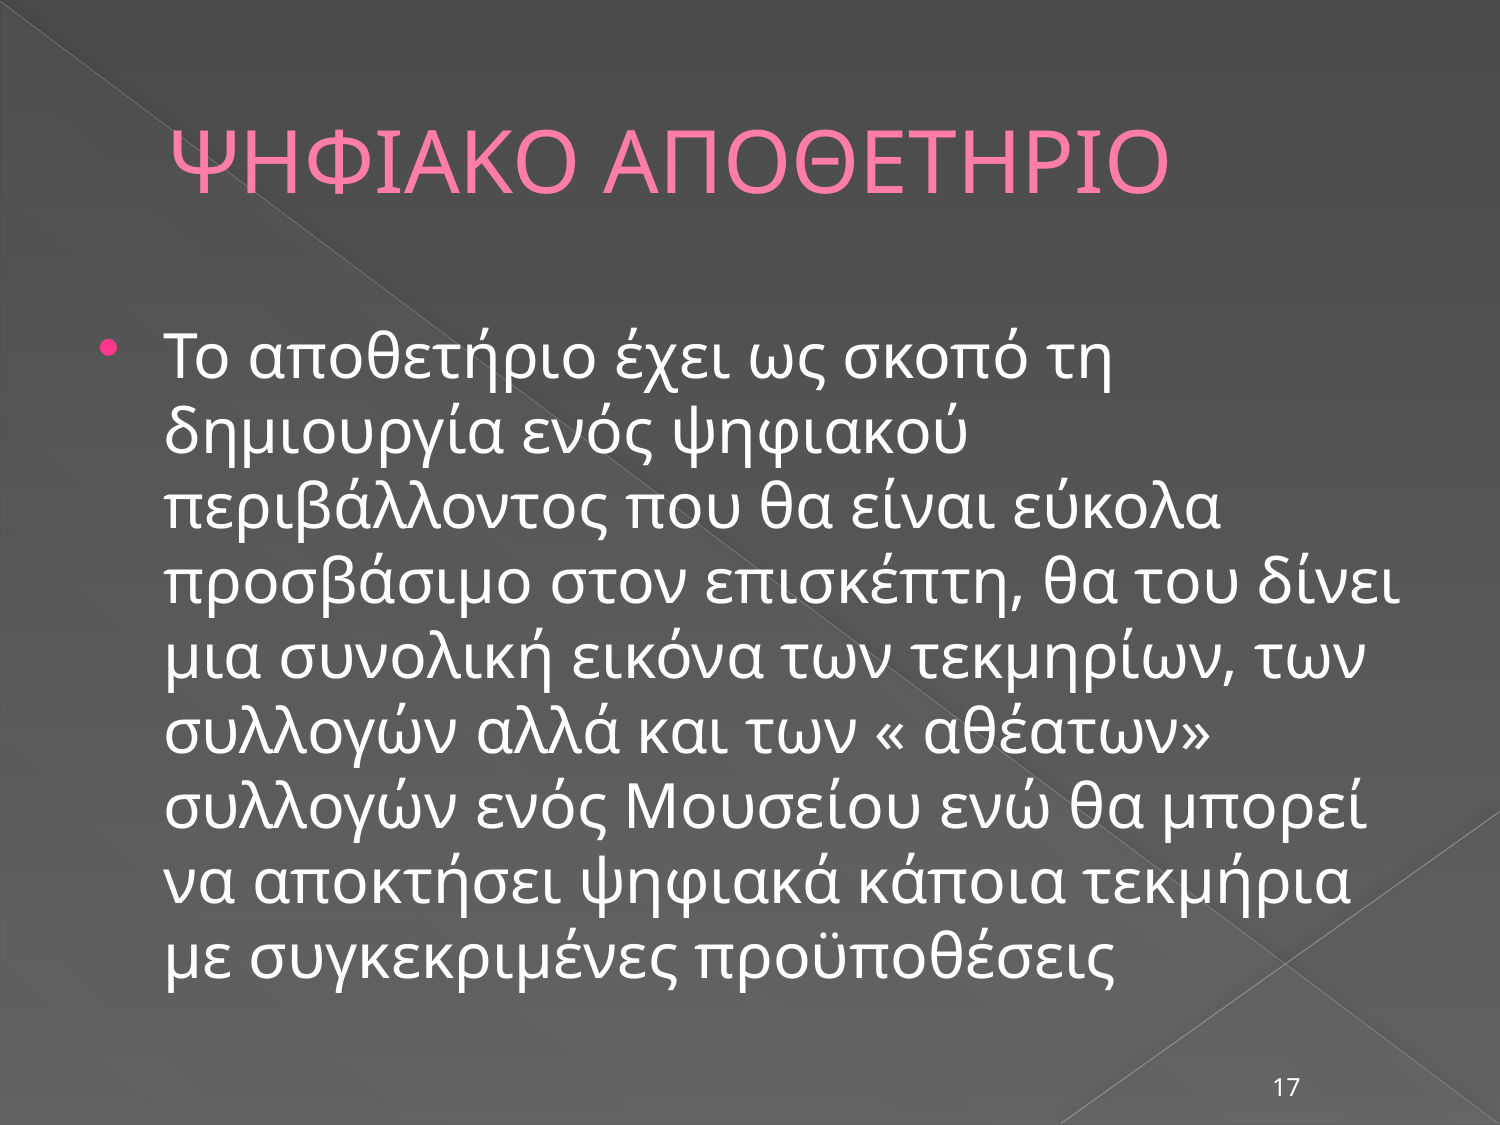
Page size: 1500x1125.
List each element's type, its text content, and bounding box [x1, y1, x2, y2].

slide_number 17 [1245, 1063, 1328, 1113]
list Το αποθετήριο έχει ως σκοπό τη δημιουργία ενός ψηφιακού περιβάλλοντος που θα είναι εύκολα προσβάσιμο στον επισκέπτη, θα του δίνει μια συνολική εικόνα των τεκμηρίων, των συλλογών αλλά και των « αθέατων» συλλογών ενός Μουσείου ενώ θα μπορεί να αποκτήσει ψηφιακά κάποια τεκμήρια με συγκεκριμένες προϋποθέσεις [75, 308, 1425, 1059]
title ΨΗΦΙΑΚΟ ΑΠΟΘΕΤΗΡΙΟ [75, 43, 1425, 274]
